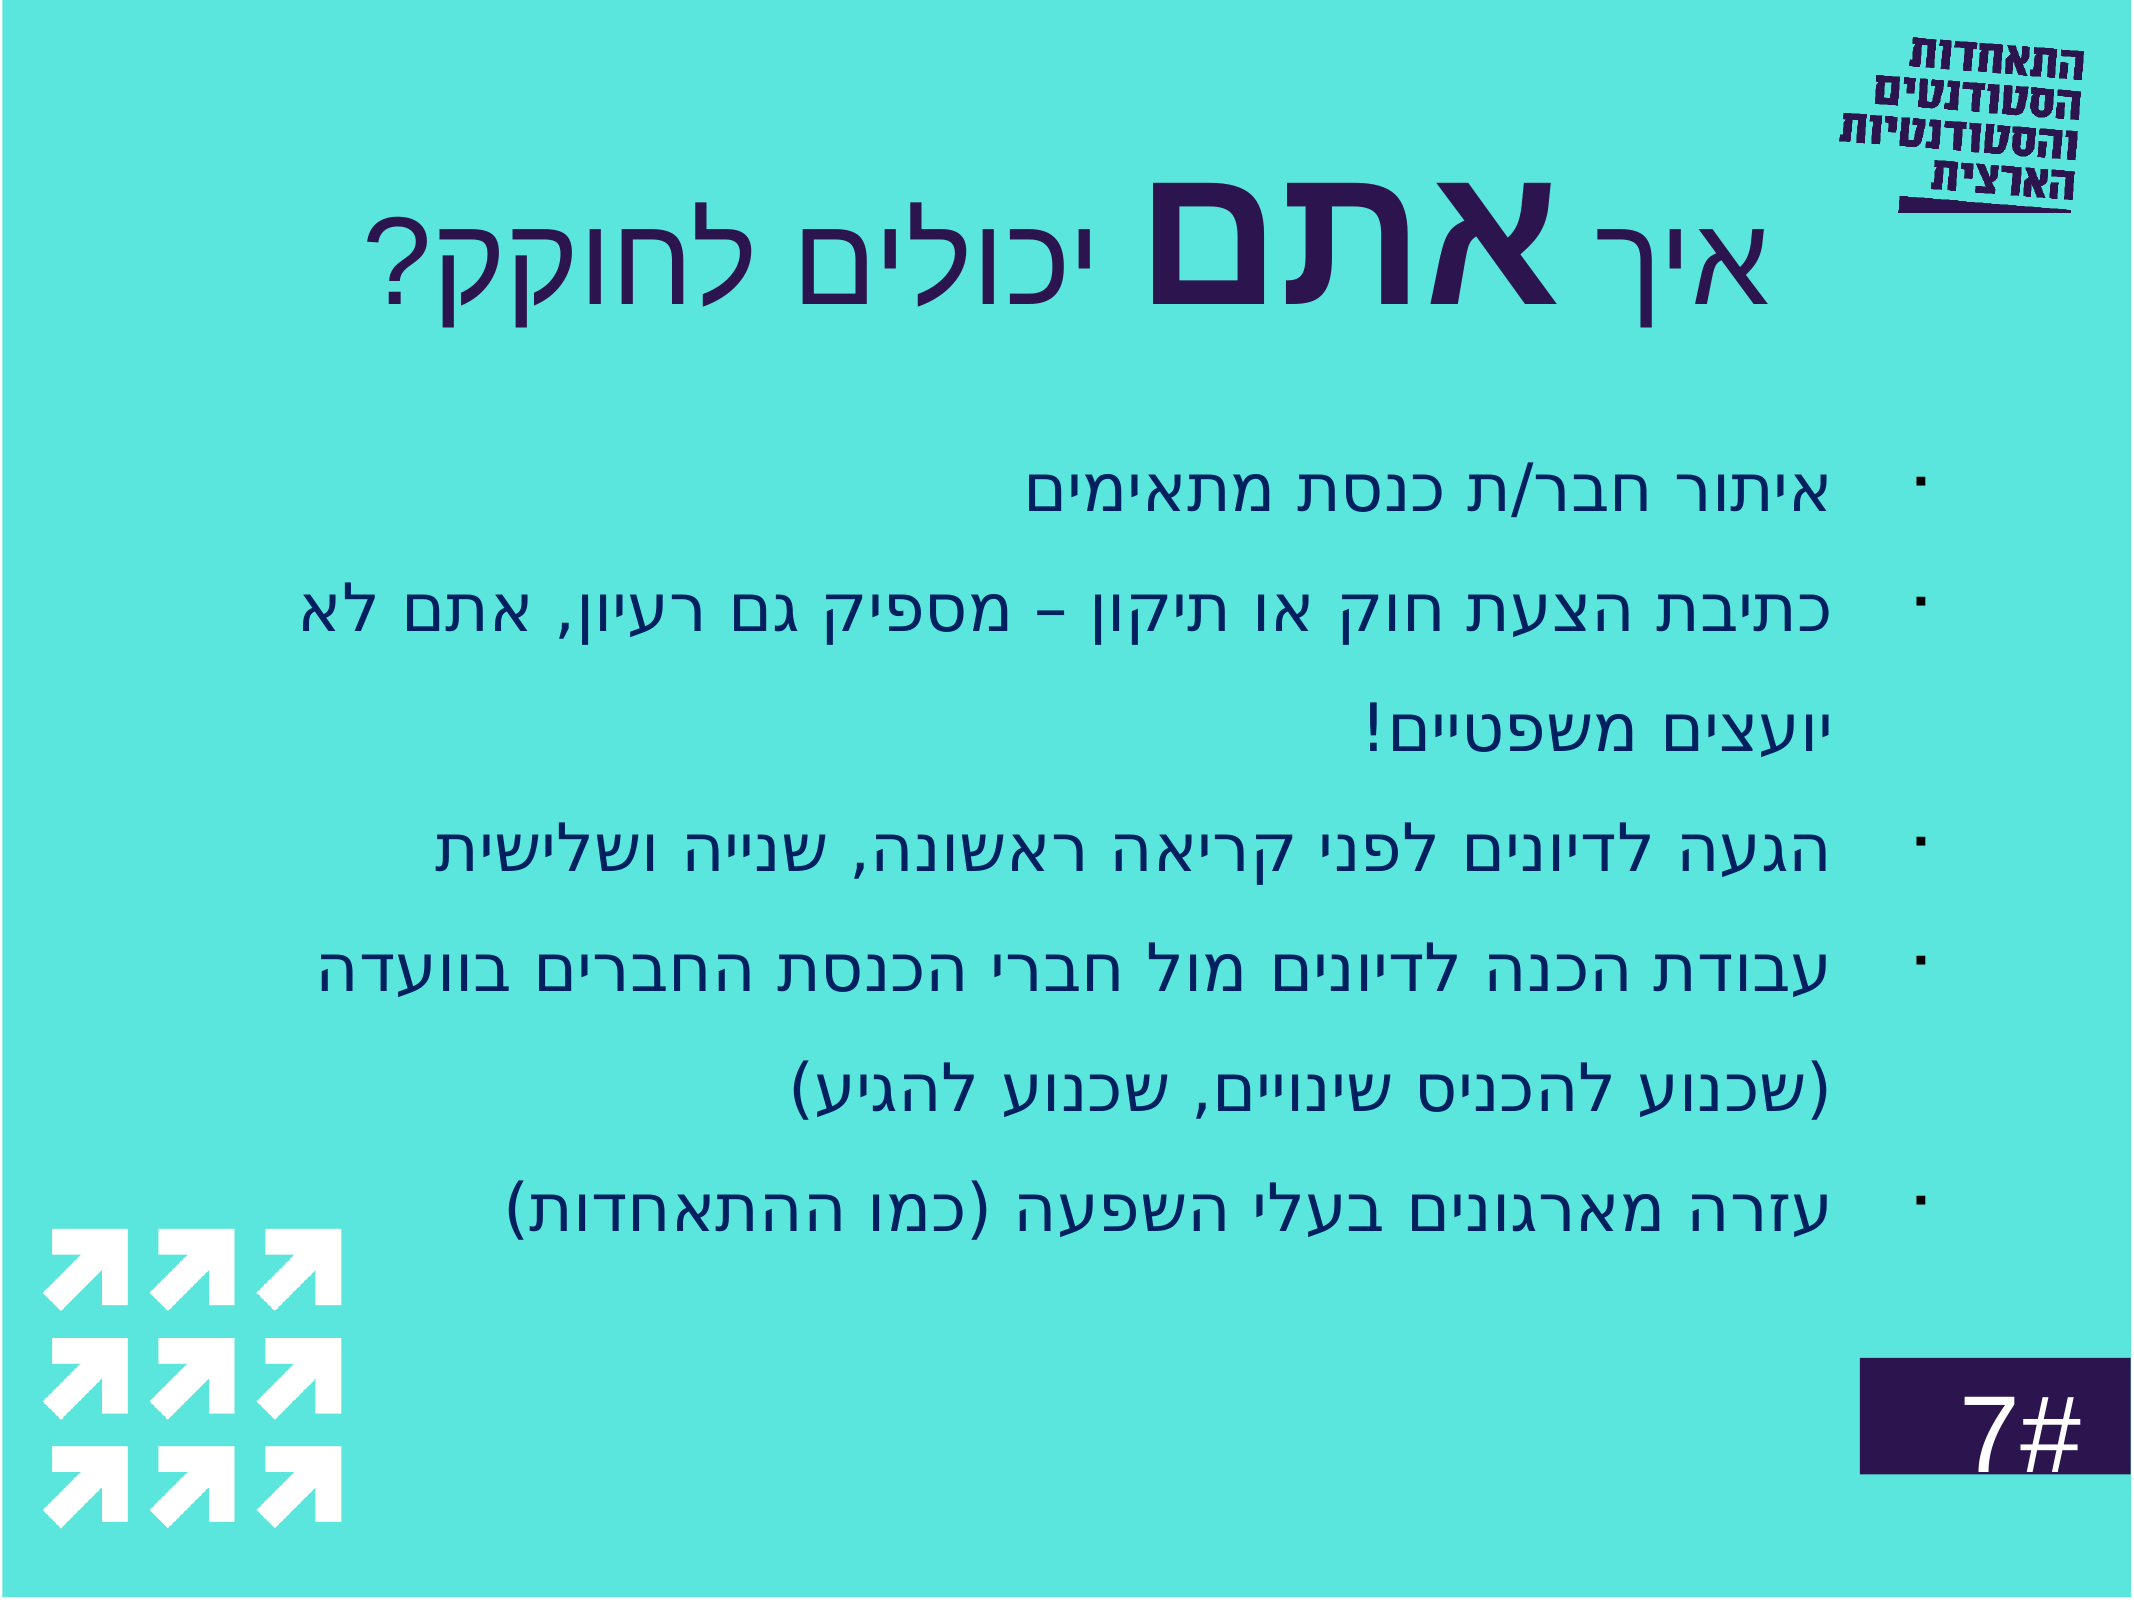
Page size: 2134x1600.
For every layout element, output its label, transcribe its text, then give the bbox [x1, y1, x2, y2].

slide_number #7 [1933, 1374, 2084, 1480]
list איתור חבר/ת כנסת מתאימים כתיבת הצעת חוק או תיקון – מספיק גם רעיון, אתם לא יועצים משפטיים! הגעה לדיונים לפני קריאה ראשונה, שנייה ושלישית עבודת הכנה לדיונים מול חברי הכנסת החברים בוועדה (שכנוע להכניס שינויים, שכנוע להגיע) עזרה מארגונים בעלי השפעה (כמו ההתאחדות) [146, 395, 1987, 1410]
picture [28, 1199, 364, 1553]
picture [1838, 37, 2084, 213]
title איך אתם יכולים לחוקק? [146, 85, 1987, 395]
